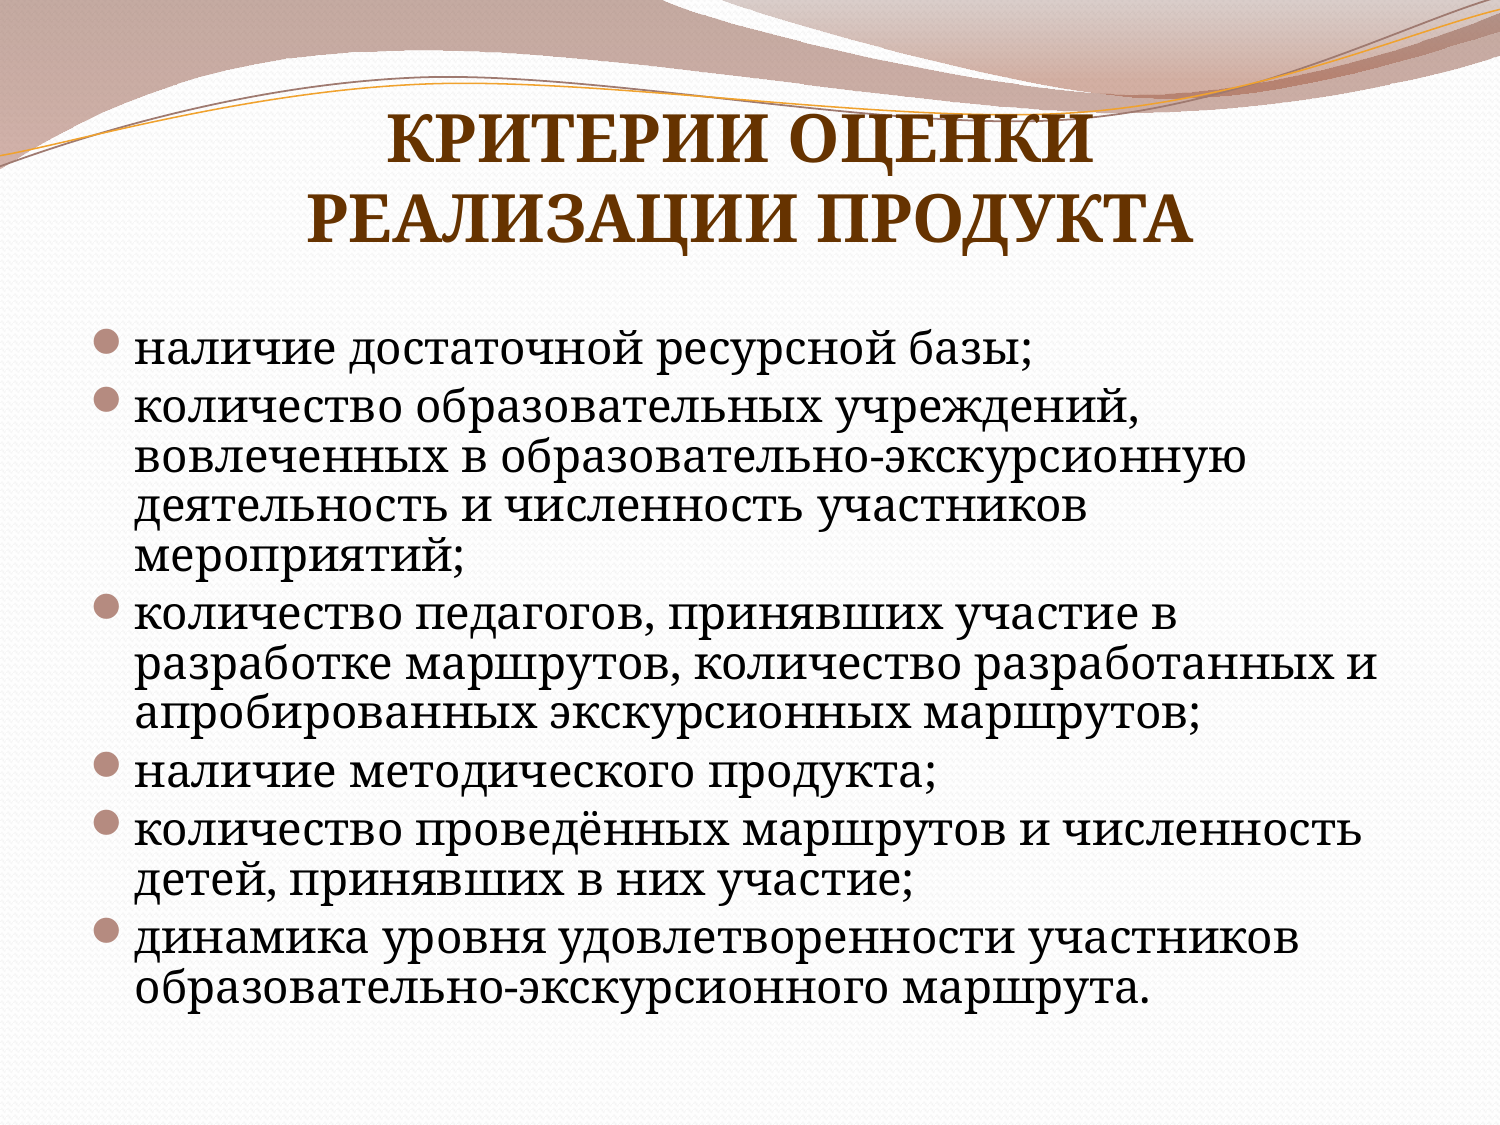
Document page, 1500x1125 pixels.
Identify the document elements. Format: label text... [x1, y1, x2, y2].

title КРИТЕРИИ ОЦЕНКИ РЕАЛИЗАЦИИ ПРОДУКТА [74, 115, 1426, 256]
list наличие достаточной ресурсной базы; количество образовательных учреждений, вовлеченных в образовательно-экскурсионную деятельность и численность участников мероприятий; количество педагогов, принявших участие в разработке маршрутов, количество разработанных и апробированных экскурсионных маршрутов; наличие методического продукта; количество проведённых маршрутов и численность детей, принявших в них участие; динамика уровня удовлетворенности участников образовательно-экскурсионного маршрута. [74, 317, 1426, 1038]
